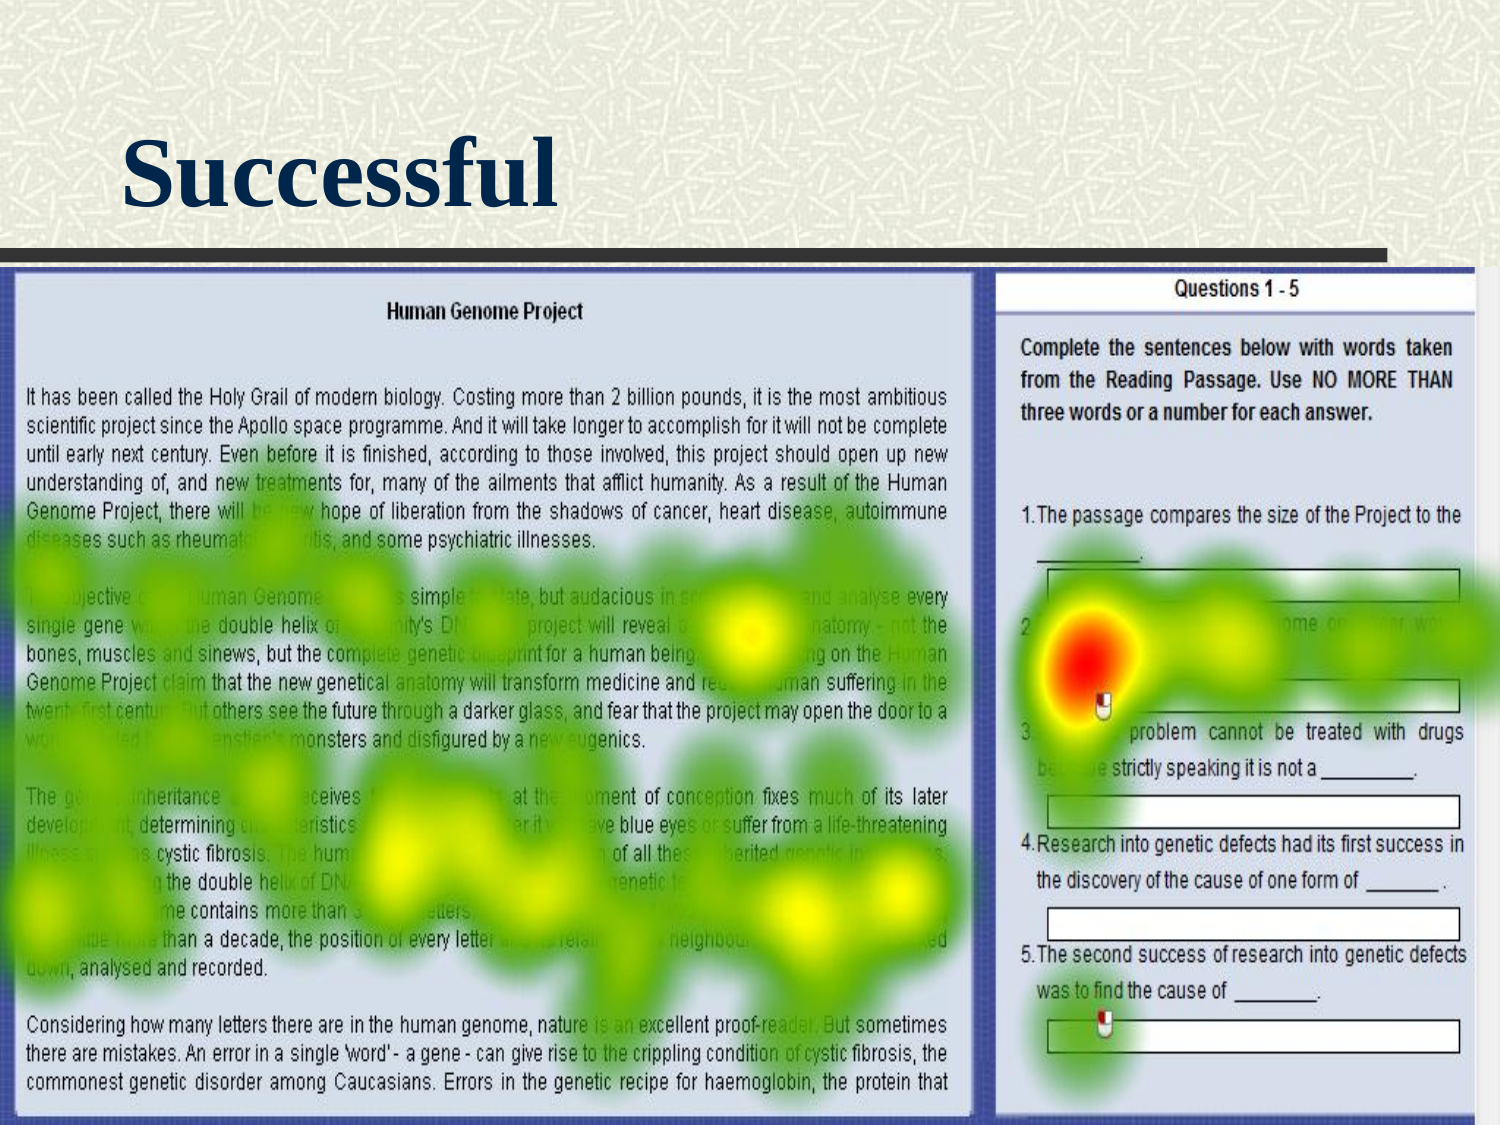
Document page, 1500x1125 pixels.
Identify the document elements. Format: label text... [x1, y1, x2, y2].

title Successful [105, 46, 1455, 235]
picture [0, 0, 1500, 1125]
